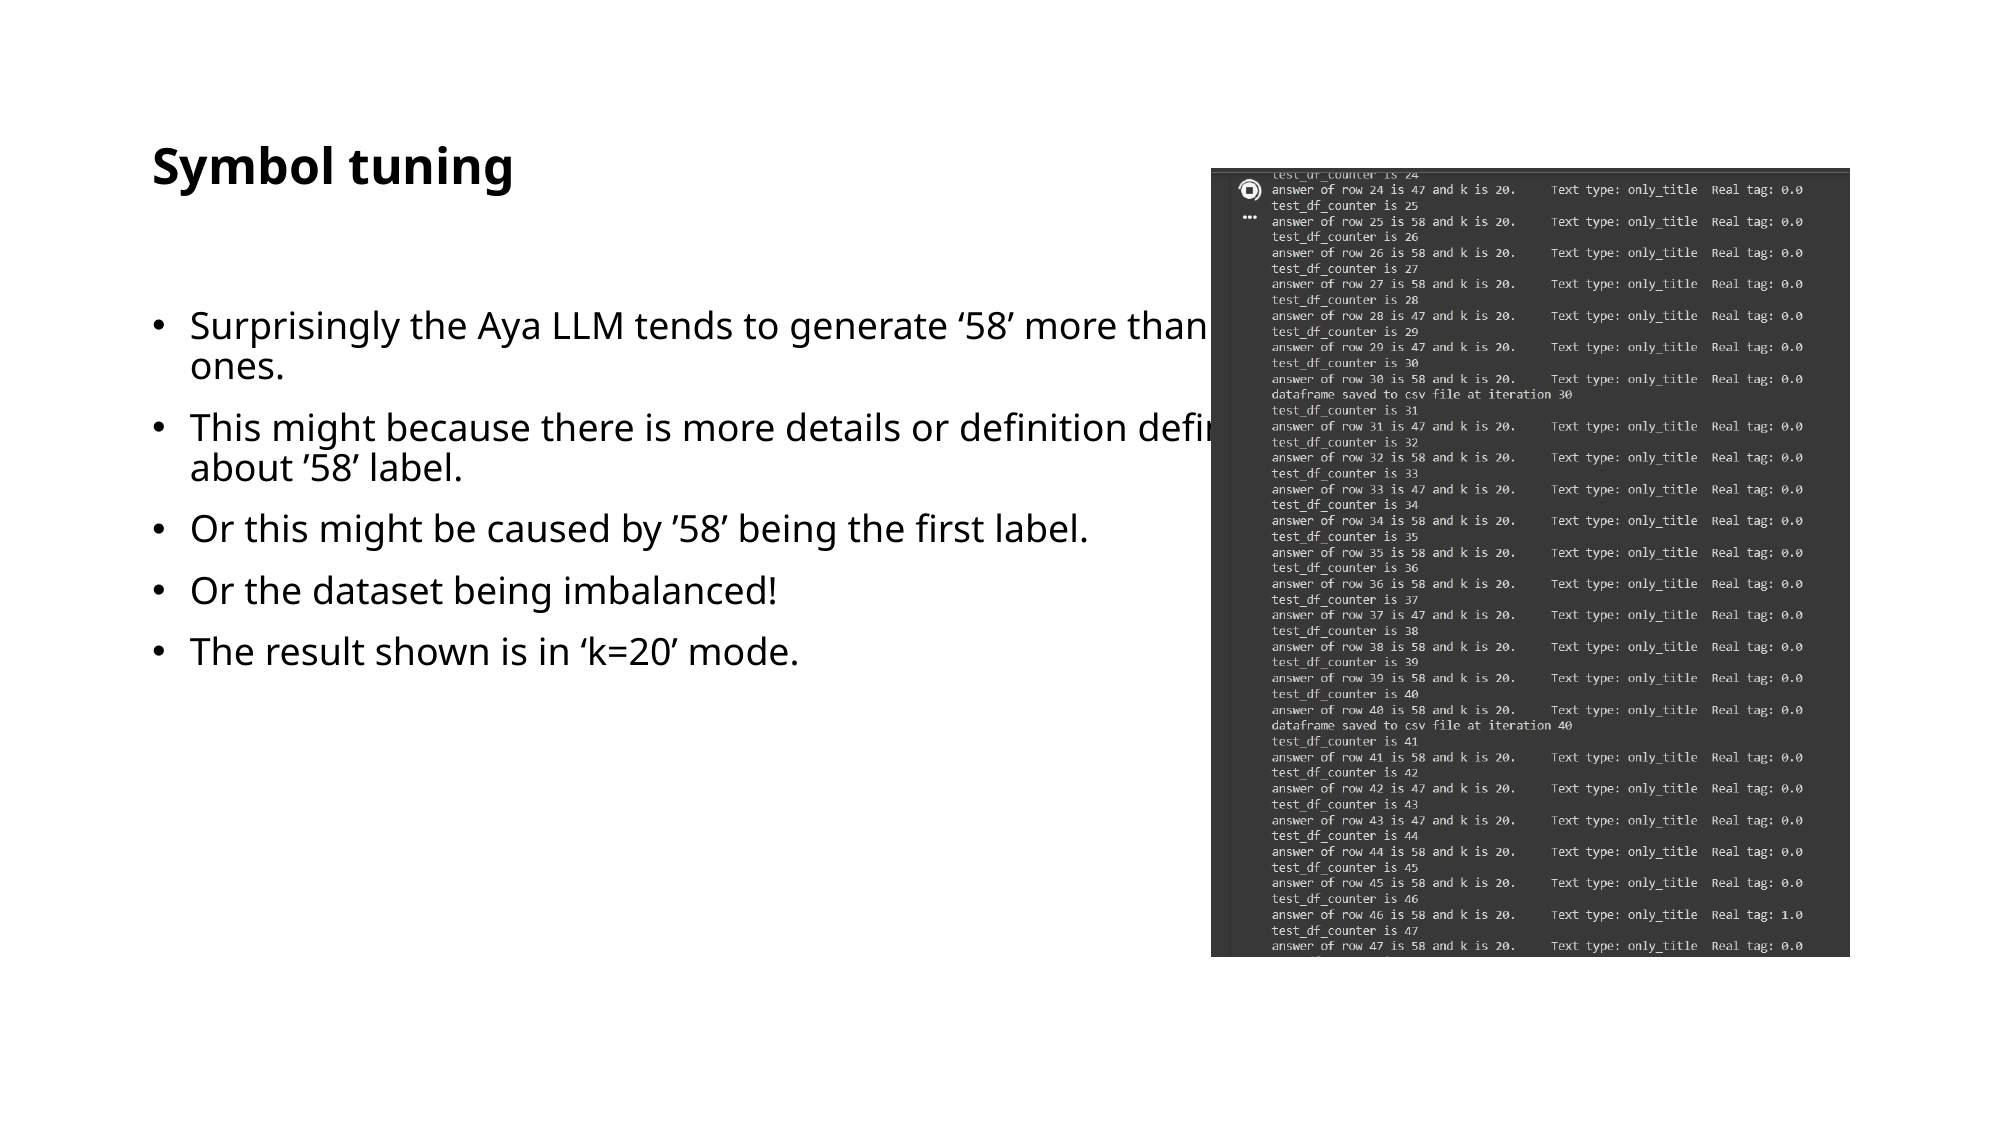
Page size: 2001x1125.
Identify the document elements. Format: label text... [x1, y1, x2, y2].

list Surprisingly the Aya LLM tends to generate ‘58’ more than ‘47’ ones. This might because there is more details or definition defined about ’58’ label. Or this might be caused by ’58’ being the first label. Or the dataset being imbalanced! The result shown is in ‘k=20’ mode. [137, 299, 1863, 1014]
title Symbol tuning [137, 59, 1863, 278]
picture [1210, 168, 1851, 957]
